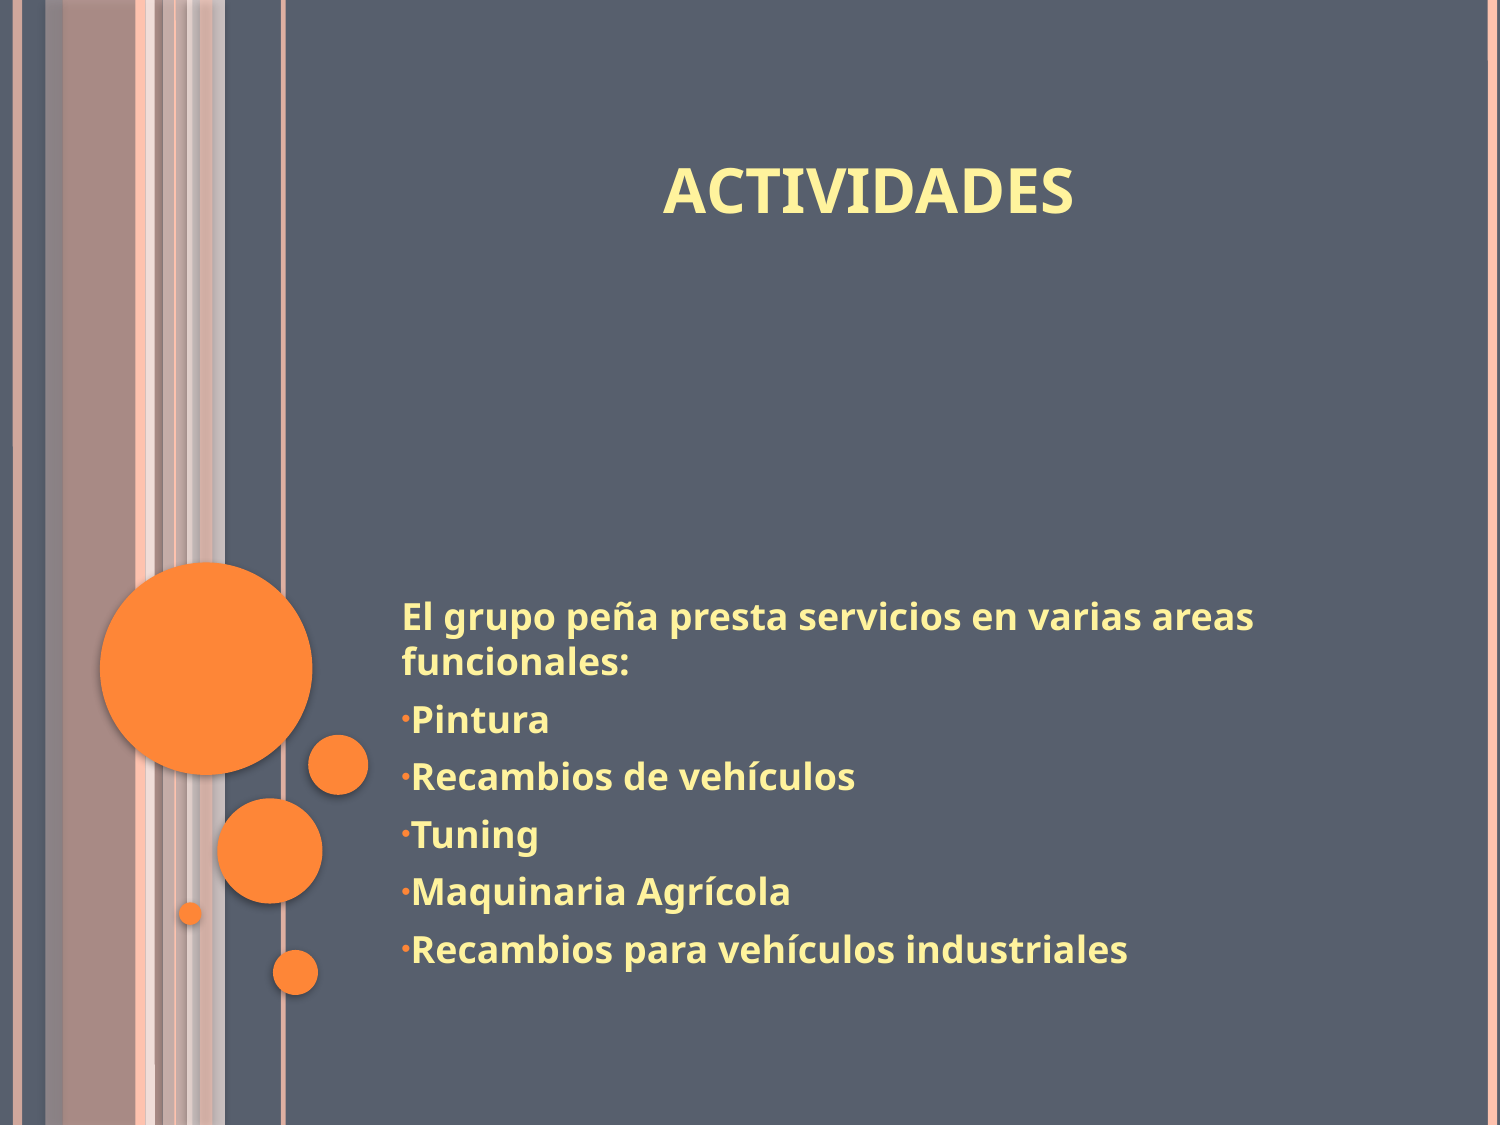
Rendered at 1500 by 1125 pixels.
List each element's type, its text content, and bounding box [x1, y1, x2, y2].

title Actividades [363, 46, 1376, 384]
list El grupo peña presta servicios en varias areas funcionales: Pintura Recambios de vehículos Tuning Maquinaria Agrícola Recambios para vehículos industriales [386, 585, 1400, 1032]
